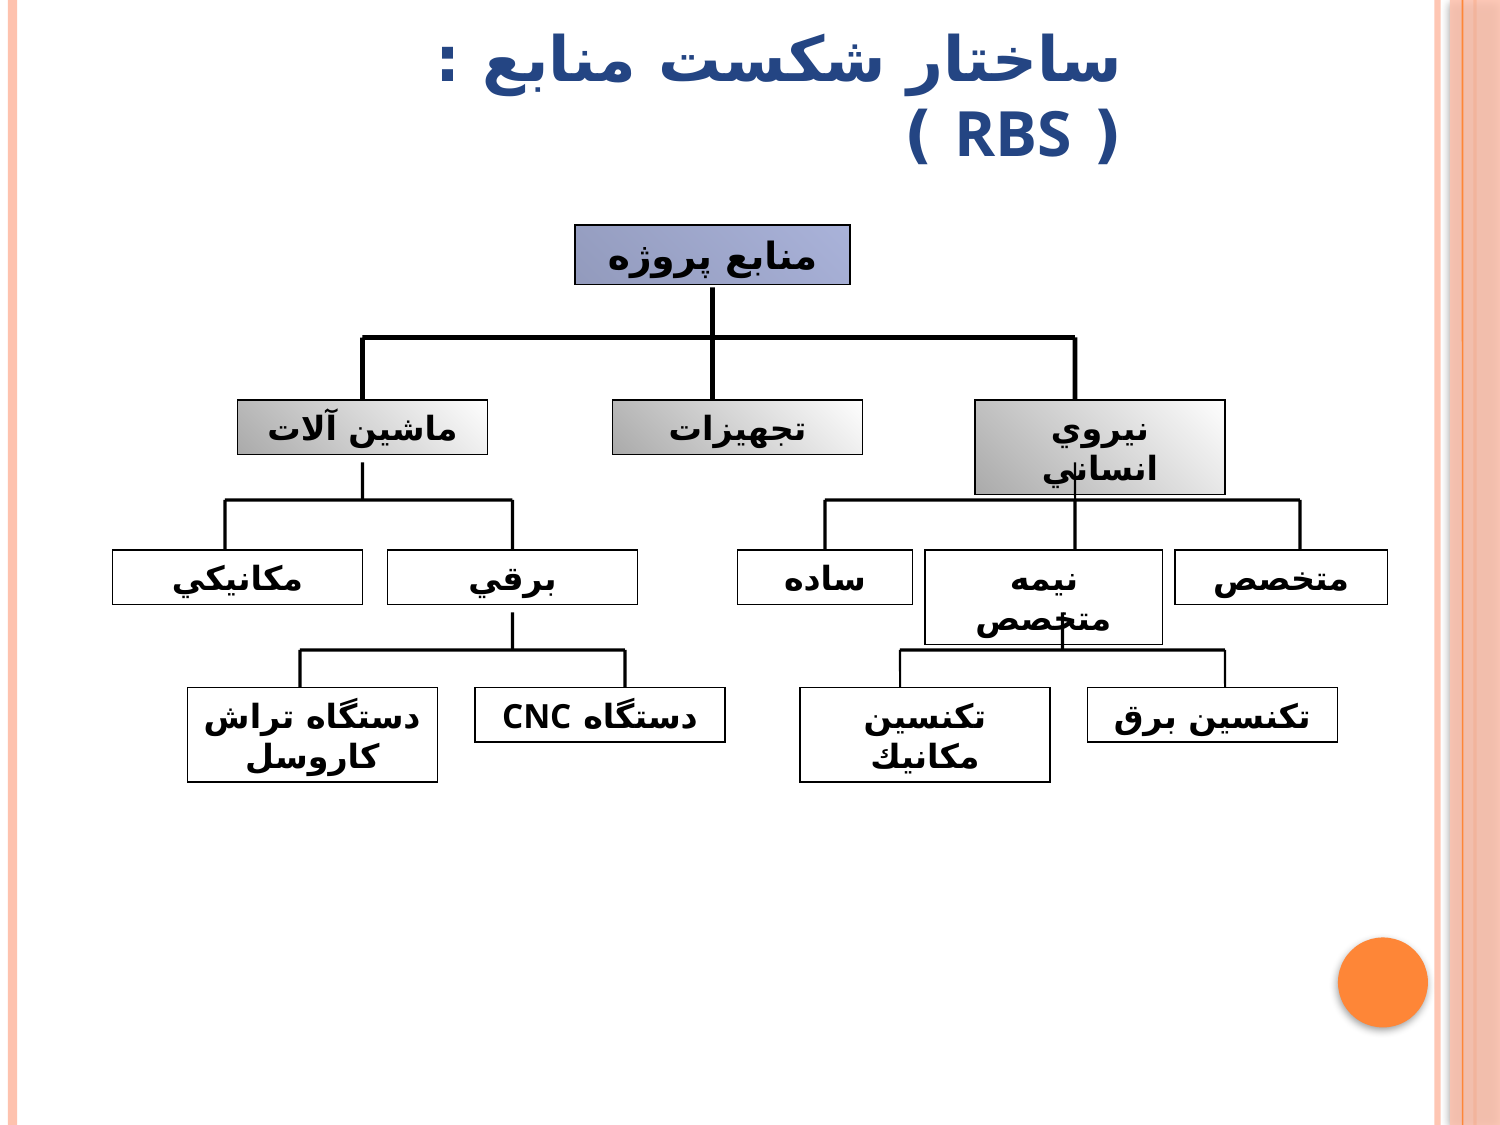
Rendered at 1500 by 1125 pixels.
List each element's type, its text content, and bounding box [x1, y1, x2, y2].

text_box دستگاه CNC [474, 687, 725, 743]
text_box دستگاه تراش كاروسل [187, 687, 438, 783]
text_box برقي [387, 549, 638, 605]
text_box ساده [737, 549, 913, 605]
text_box متخصص [1174, 549, 1388, 605]
text_box تجهيزات [612, 399, 863, 455]
text_box ساختار شكست منابع : ( RBS ) [324, 0, 1138, 188]
text_box تكنسين برق [1087, 687, 1338, 743]
text_box تكنسين مكانيك [800, 687, 1050, 783]
text_box مكانيكي [112, 549, 363, 605]
text_box نيروي انساني [975, 399, 1225, 495]
text_box منابع پروژه [575, 224, 850, 285]
text_box ماشين آلات [237, 399, 488, 455]
text_box نيمه متخصص [924, 549, 1163, 645]
